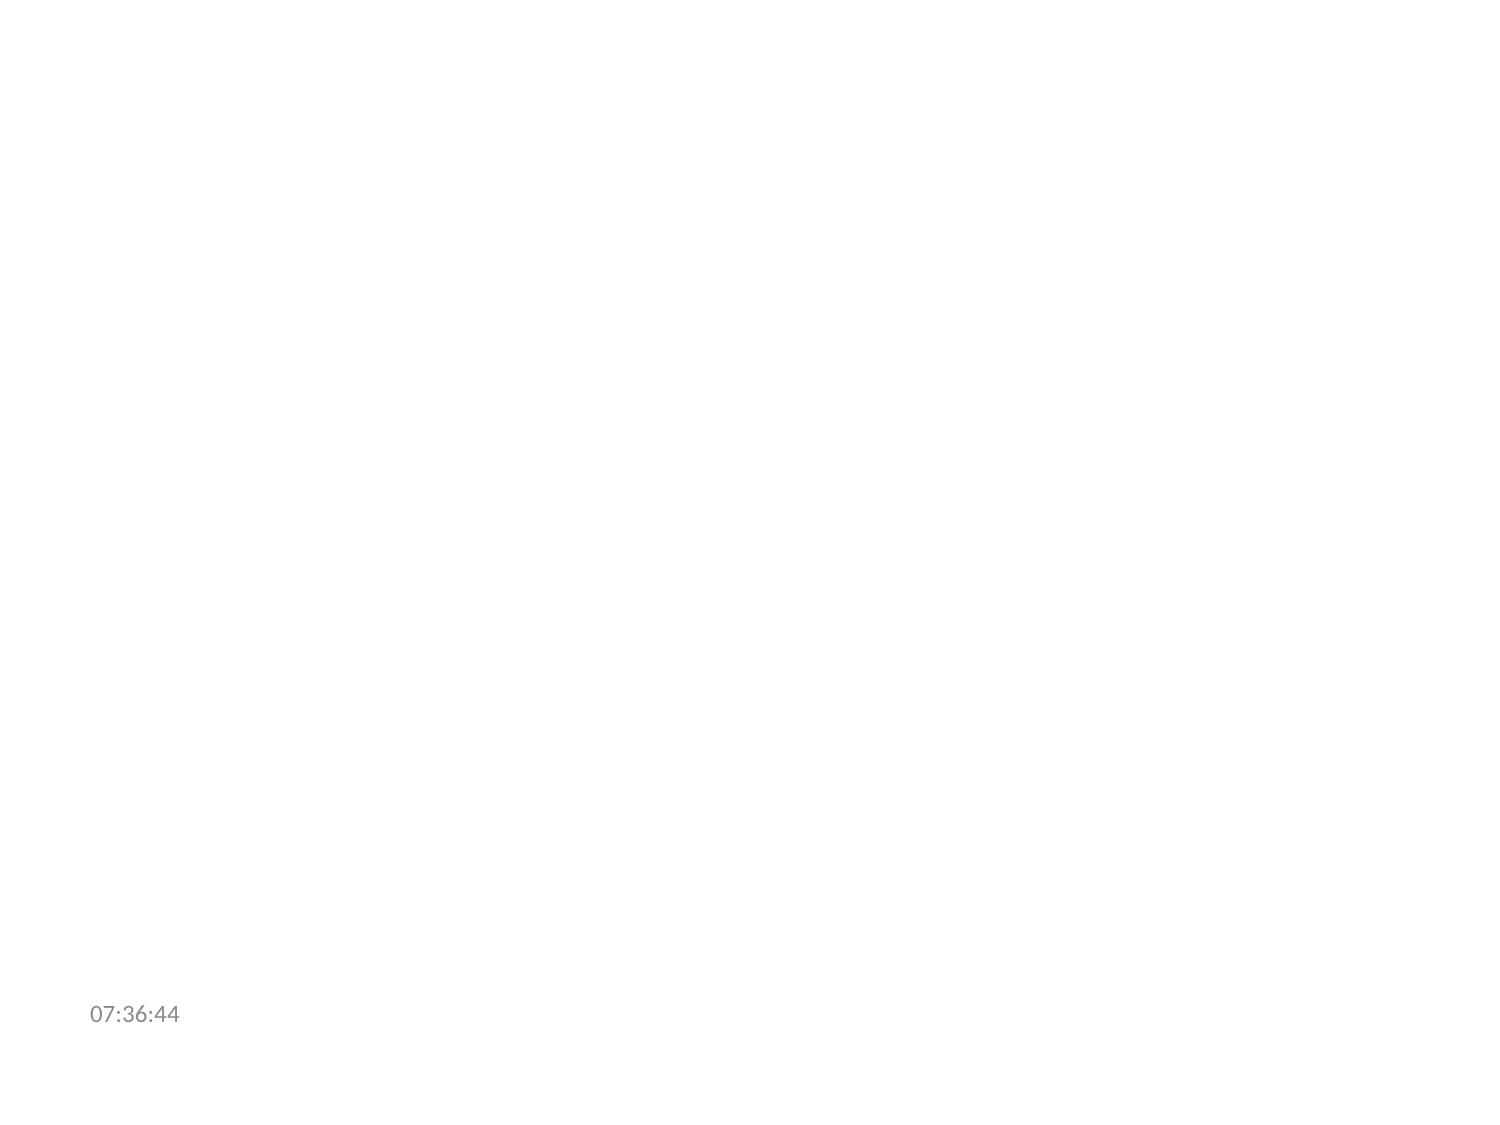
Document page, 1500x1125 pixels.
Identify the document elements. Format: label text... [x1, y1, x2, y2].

text_box 15:35:09 [75, 982, 425, 1043]
